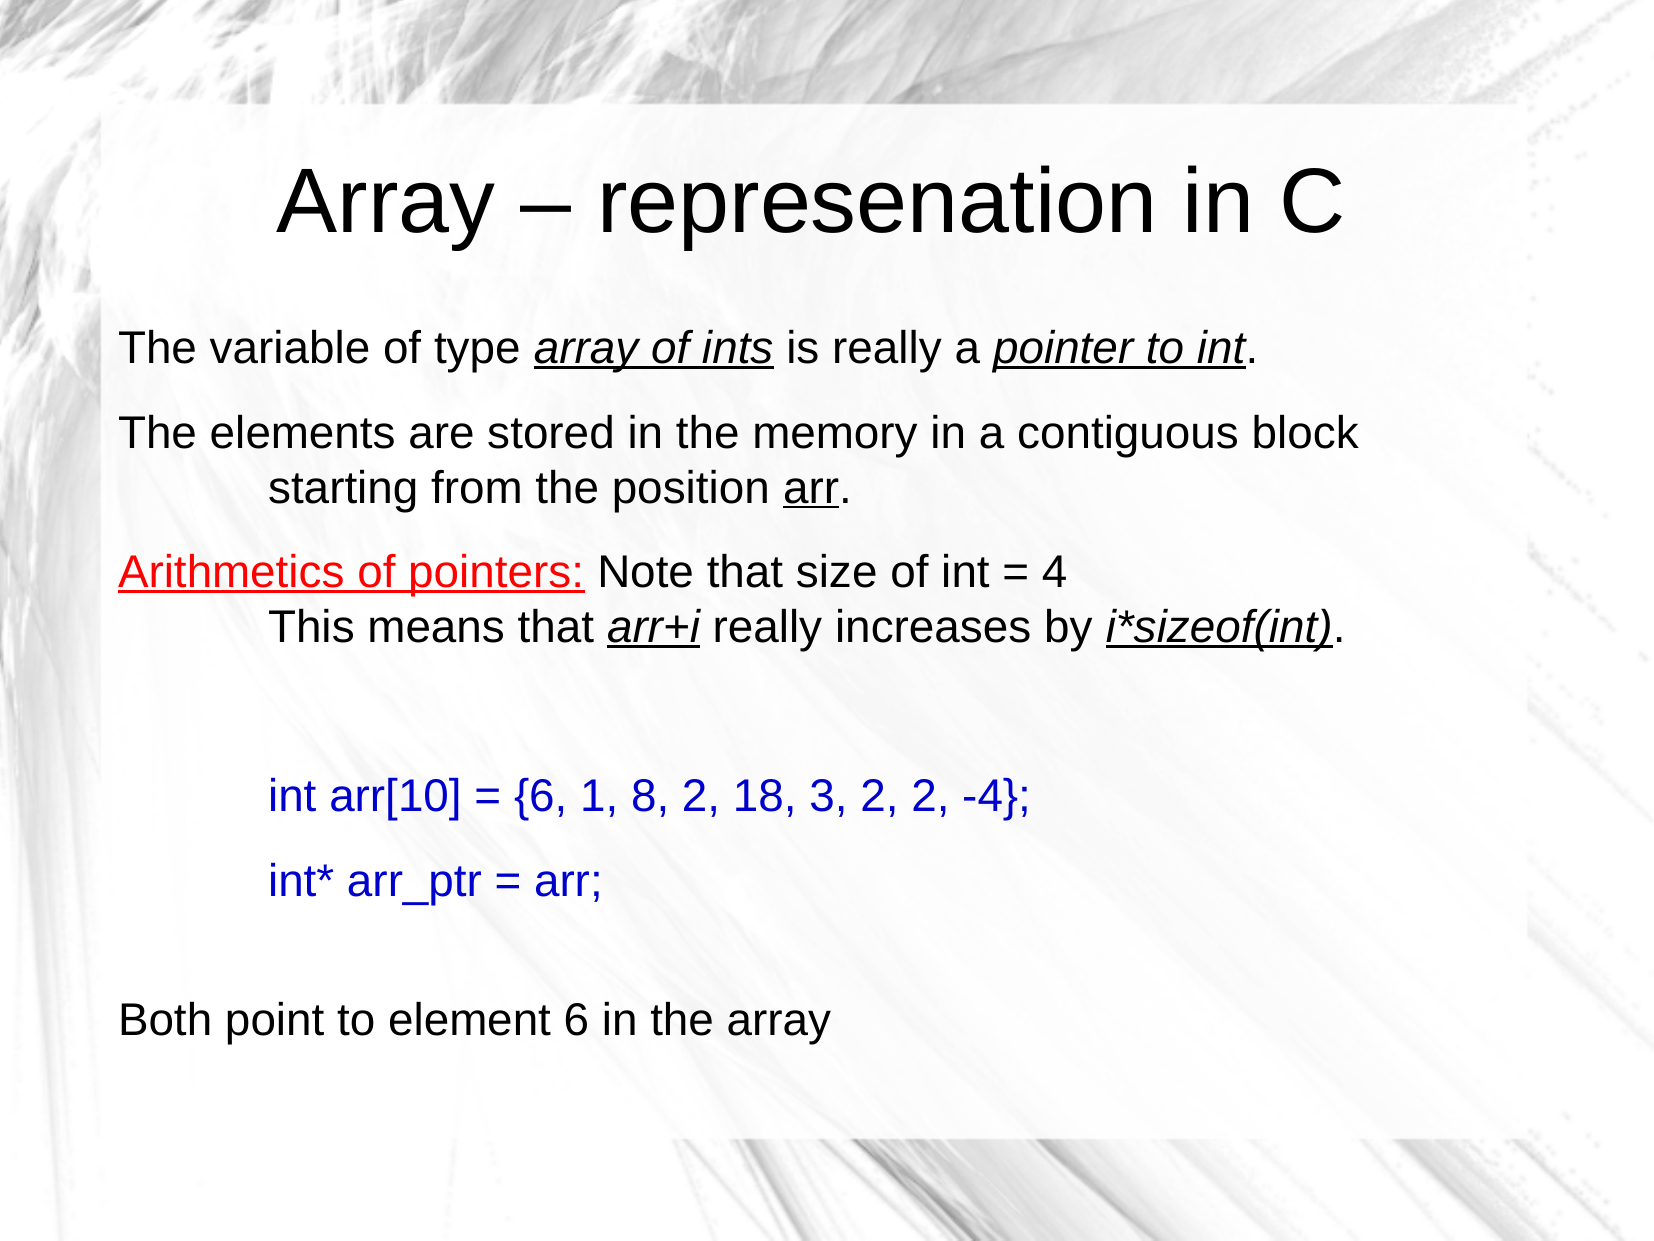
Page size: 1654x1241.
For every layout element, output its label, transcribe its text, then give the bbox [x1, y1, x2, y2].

title Array – represenation in C [118, 112, 1506, 281]
list The variable of type array of ints is really a pointer to int. The elements are stored in the memory in a contiguous block starting from the position arr. Arithmetics of pointers: Note that size of int = 4 This means that arr+i really increases by i*sizeof(int). int arr[10] = {6, 1, 8, 2, 18, 3, 2, 2, -4}; int* arr_ptr = arr; Both point to element 6 in the array [118, 318, 1571, 1107]
picture [0, 0, 1654, 1241]
